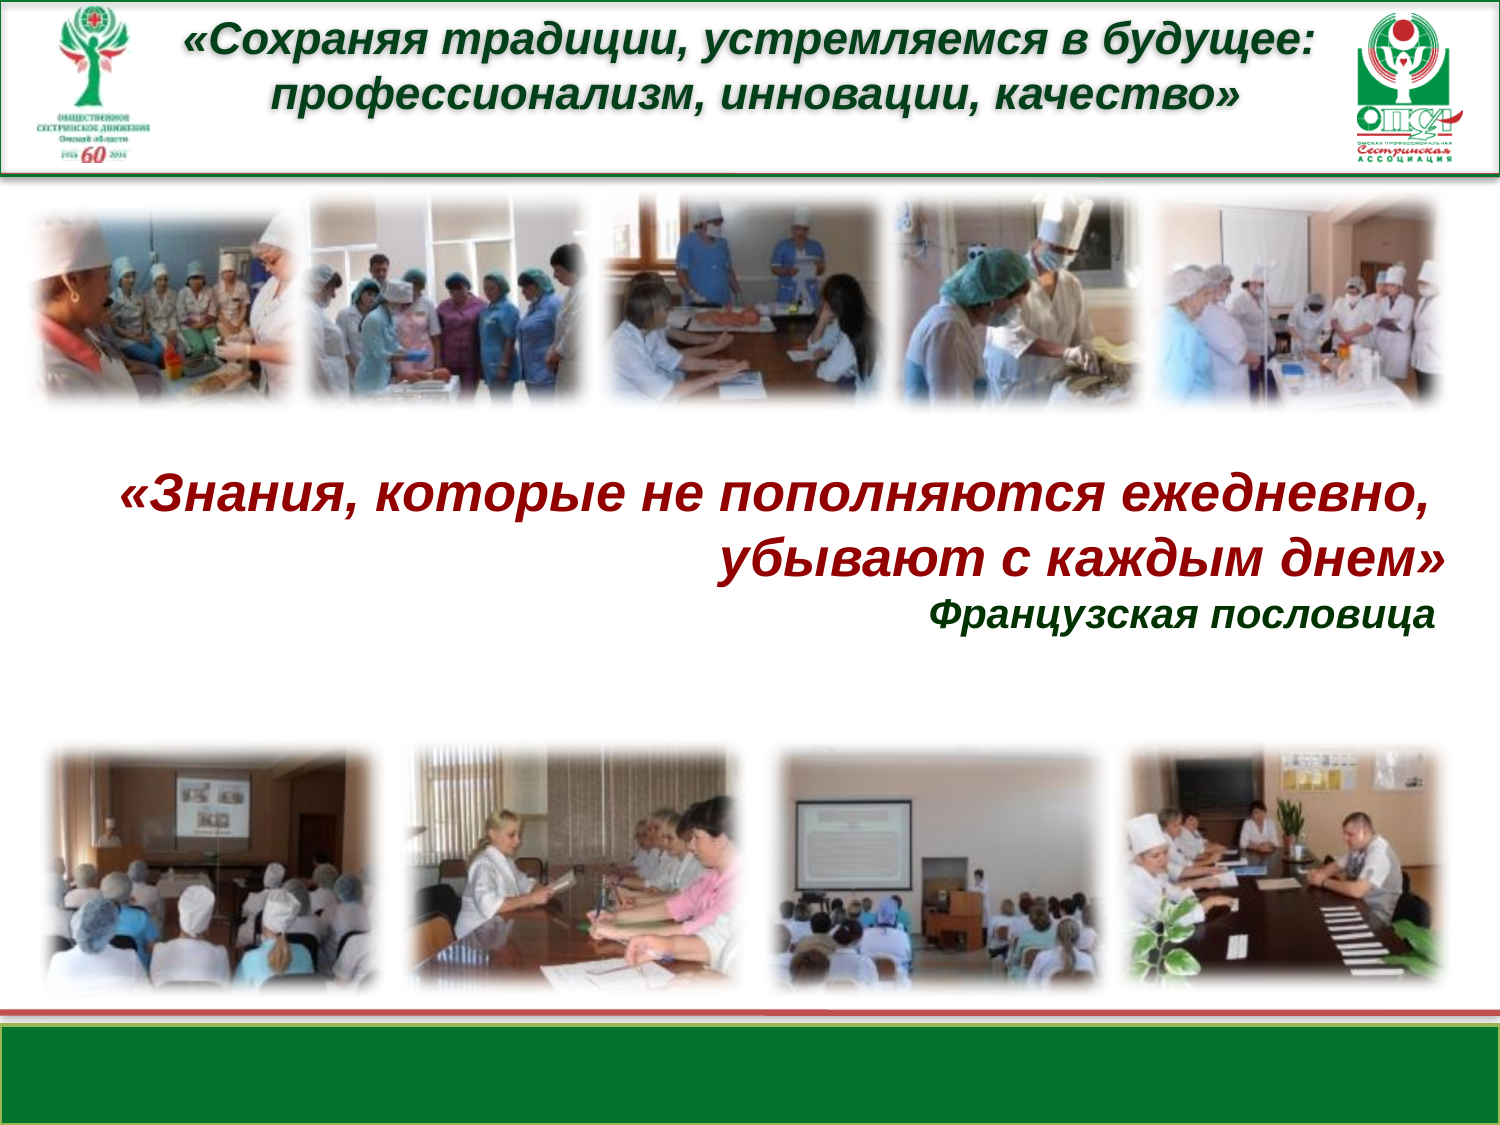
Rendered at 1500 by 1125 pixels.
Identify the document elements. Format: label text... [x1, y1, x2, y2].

text_box [0, 1024, 1500, 1125]
picture [399, 737, 750, 997]
picture [24, 187, 1451, 417]
text_box «Знания, которые не пополняются ежедневно, убывают с каждым днем» Французская пословица [0, 450, 1463, 645]
picture [762, 737, 1454, 1001]
picture [1356, 13, 1463, 163]
picture [37, 737, 389, 1001]
picture [37, 6, 151, 163]
text_box «Сохраняя традиции, устремляемся в будущее: профессионализм, инновации, качество» [0, 0, 1500, 174]
